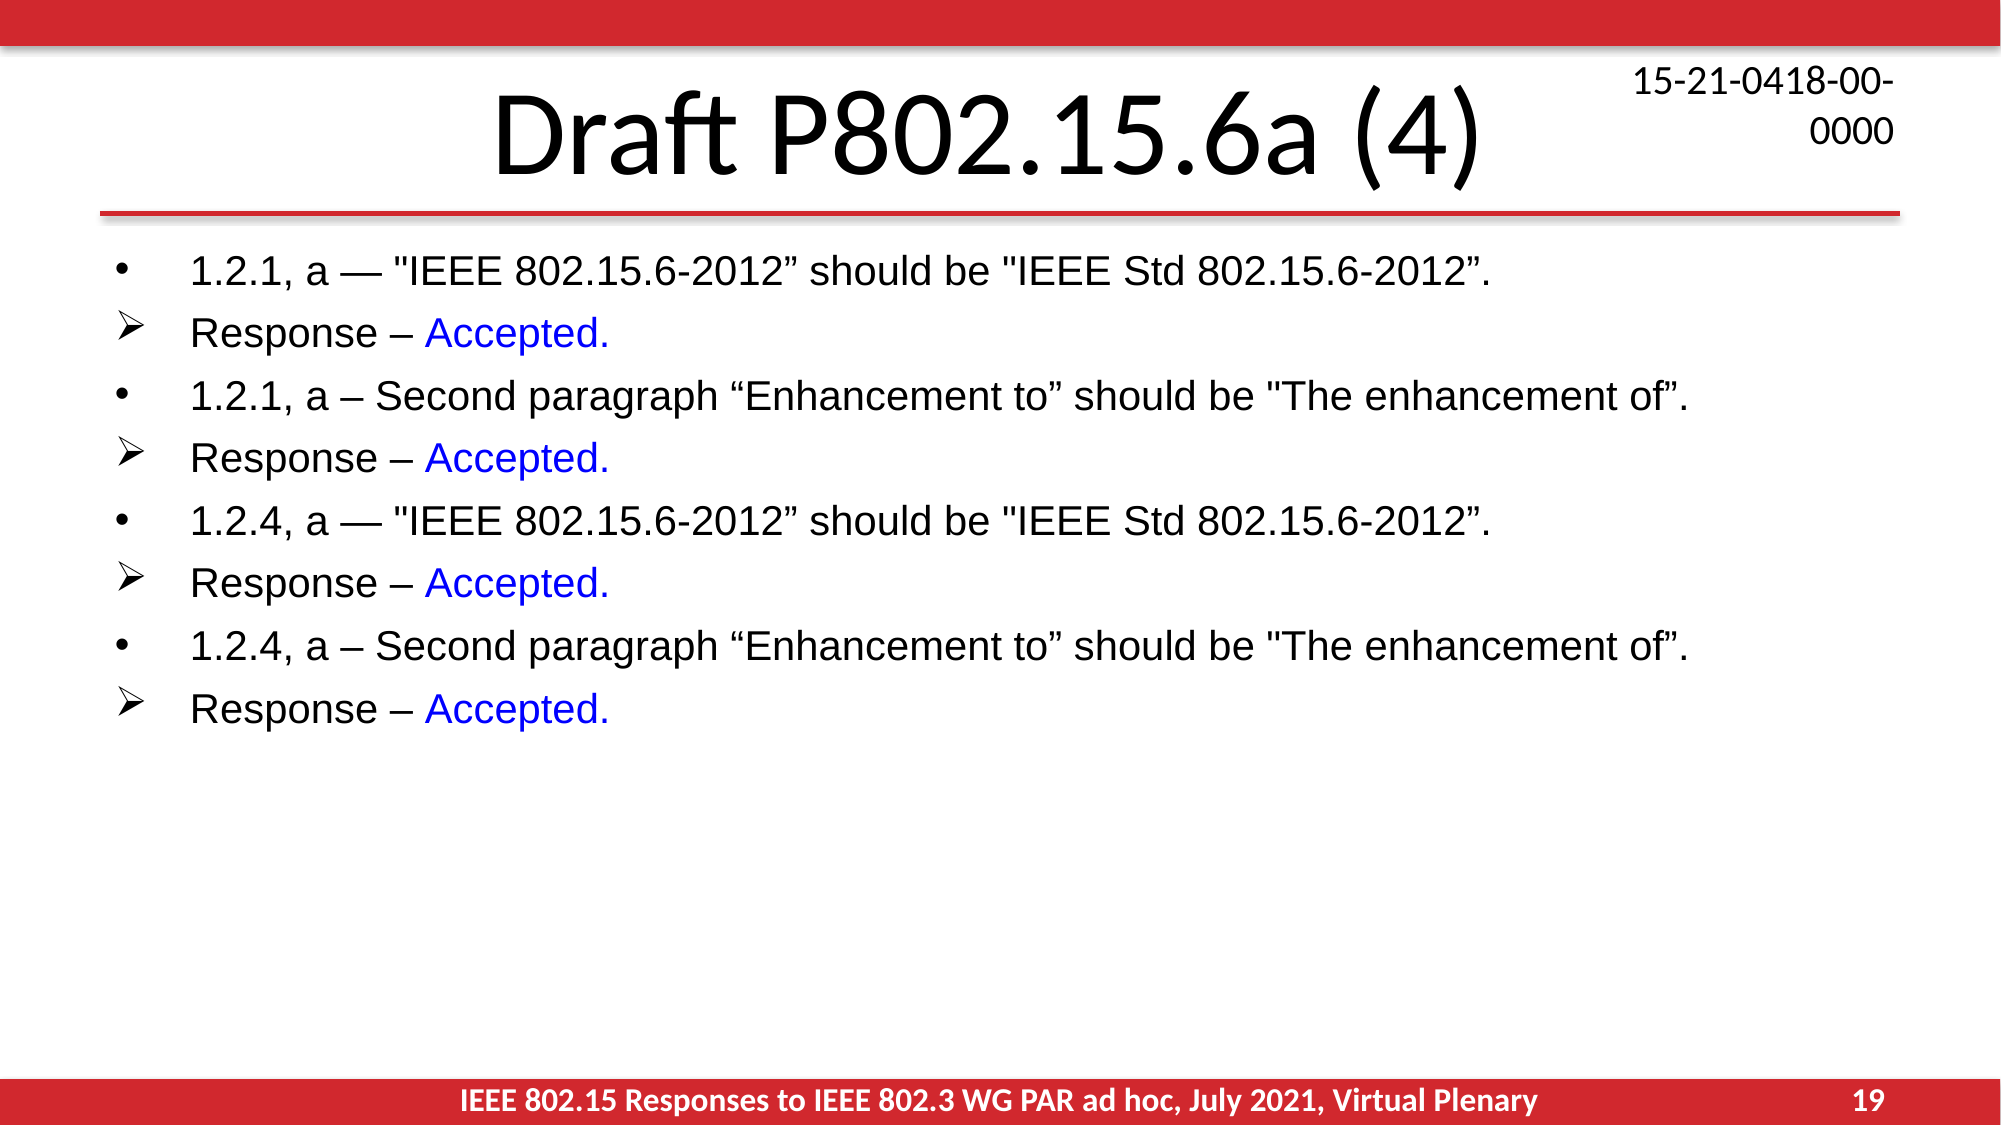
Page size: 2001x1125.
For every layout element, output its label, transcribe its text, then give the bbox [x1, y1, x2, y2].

list 1.2.1, a — "IEEE 802.15.6-2012” should be "IEEE Std 802.15.6-2012”. Response – Accepted. 1.2.1, a – Second paragraph “Enhancement to” should be "The enhancement of”. Response – Accepted. 1.2.4, a — "IEEE 802.15.6-2012” should be "IEEE Std 802.15.6-2012”. Response – Accepted. 1.2.4, a – Second paragraph “Enhancement to” should be "The enhancement of”. Response – Accepted. [99, 235, 1900, 979]
title Draft P802.15.6a (4) [99, 32, 1900, 220]
slide_number 19 [1626, 1068, 1900, 1125]
footer IEEE 802.15 Responses to IEEE 802.3 WG PAR ad hoc, July 2021, Virtual Plenary [373, 1068, 1626, 1125]
